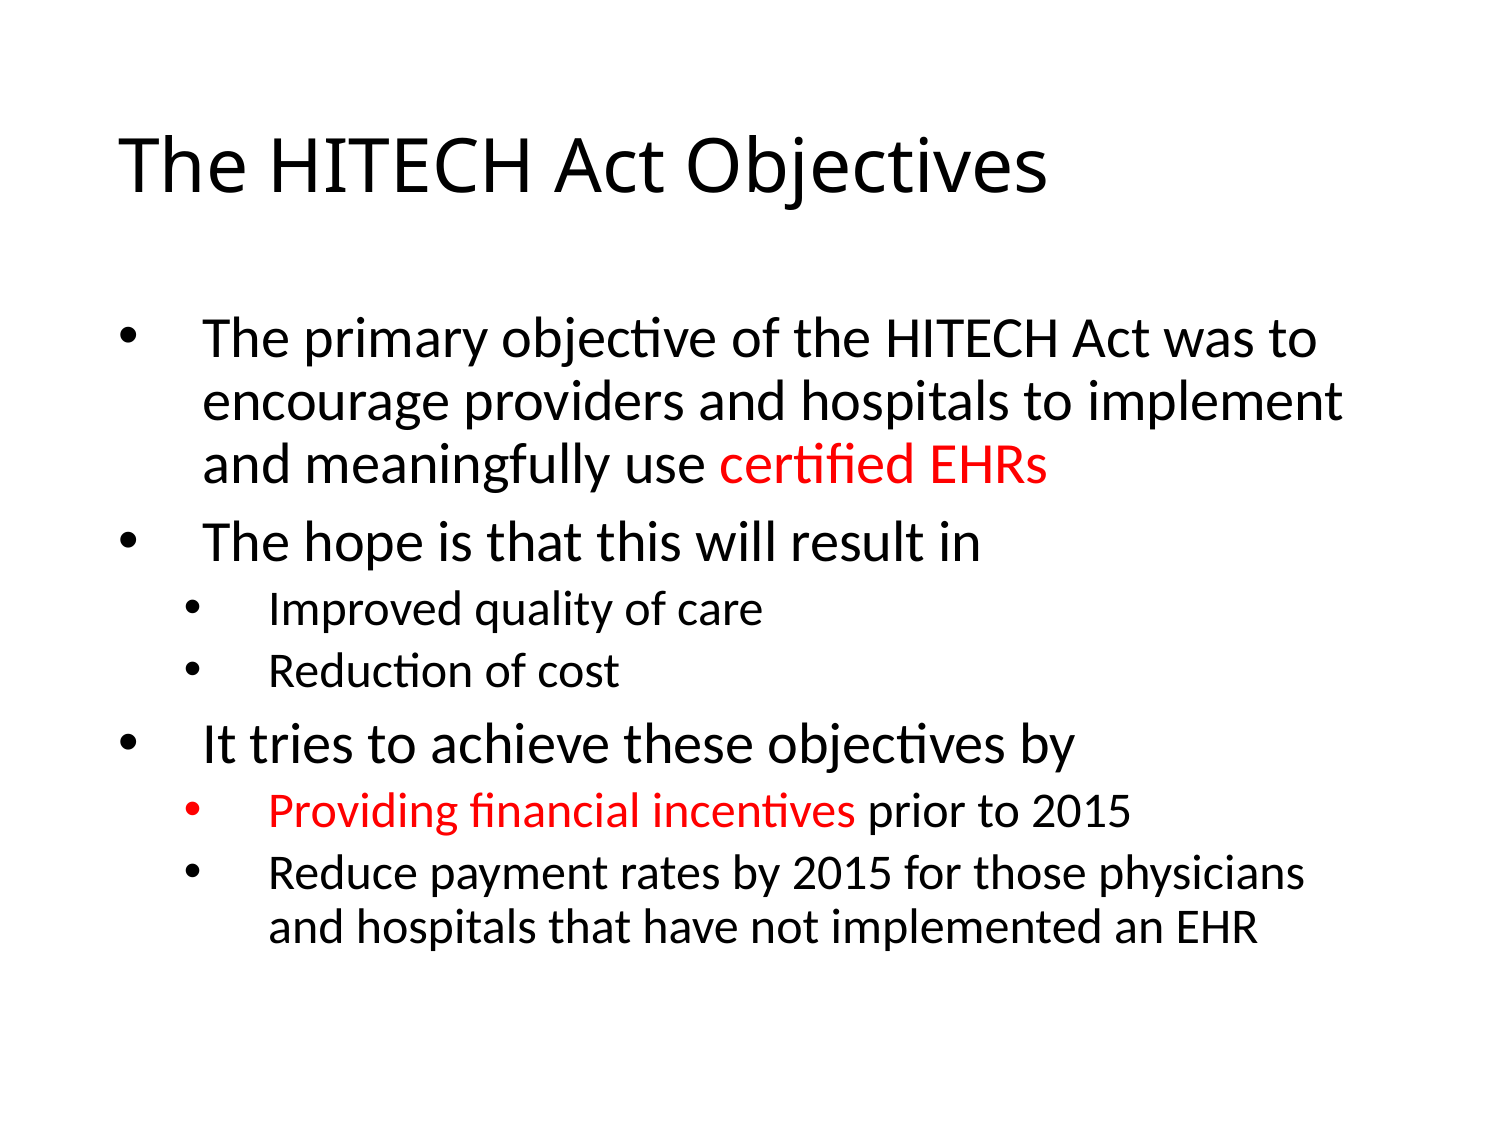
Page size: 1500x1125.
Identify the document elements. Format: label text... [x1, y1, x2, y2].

list The primary objective of the HITECH Act was to encourage providers and hospitals to implement and meaningfully use certified EHRs The hope is that this will result in Improved quality of care Reduction of cost It tries to achieve these objectives by Providing financial incentives prior to 2015 Reduce payment rates by 2015 for those physicians and hospitals that have not implemented an EHR [103, 299, 1397, 1014]
title The HITECH Act Objectives [103, 59, 1397, 278]
